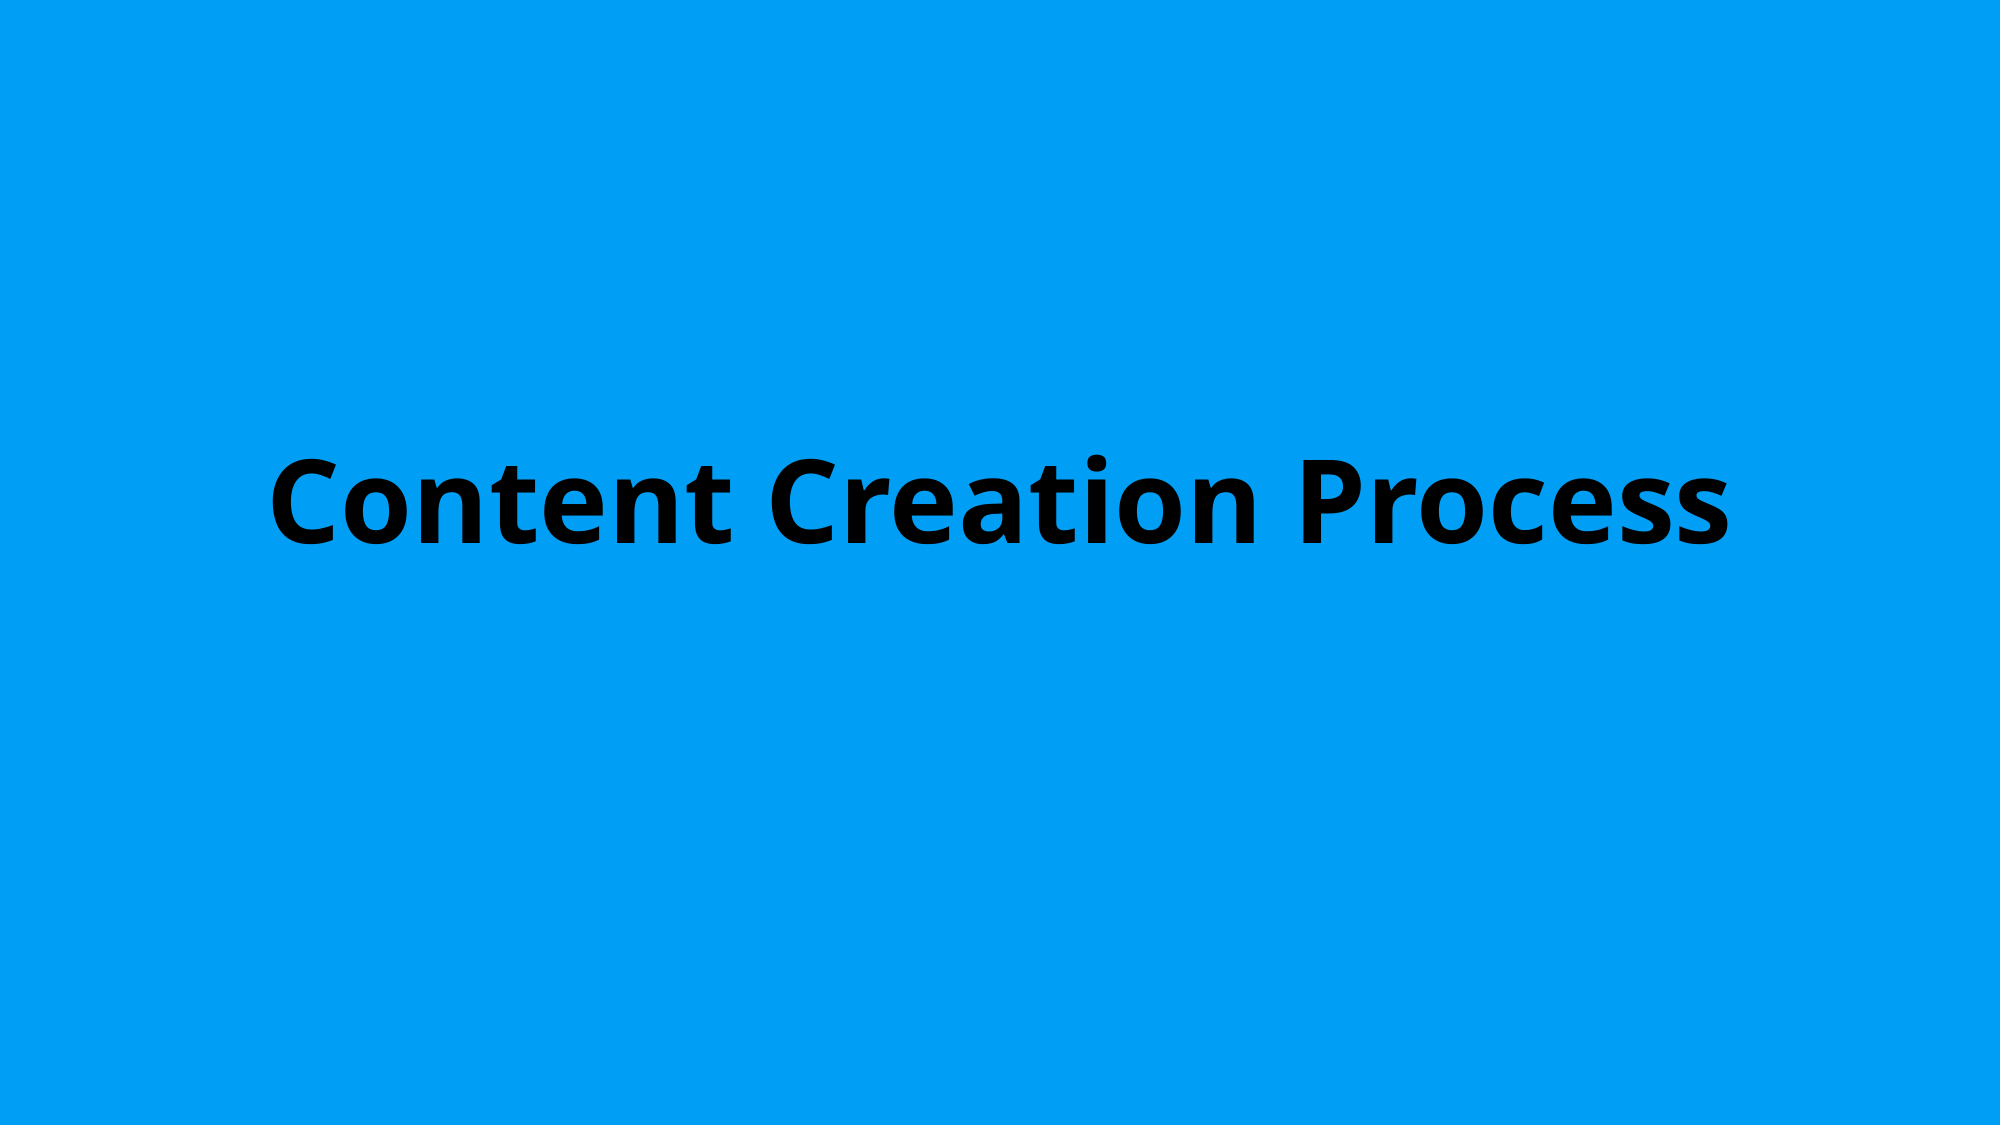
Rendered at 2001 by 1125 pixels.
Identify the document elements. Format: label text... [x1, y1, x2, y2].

title Content Creation Process [249, 184, 1750, 576]
